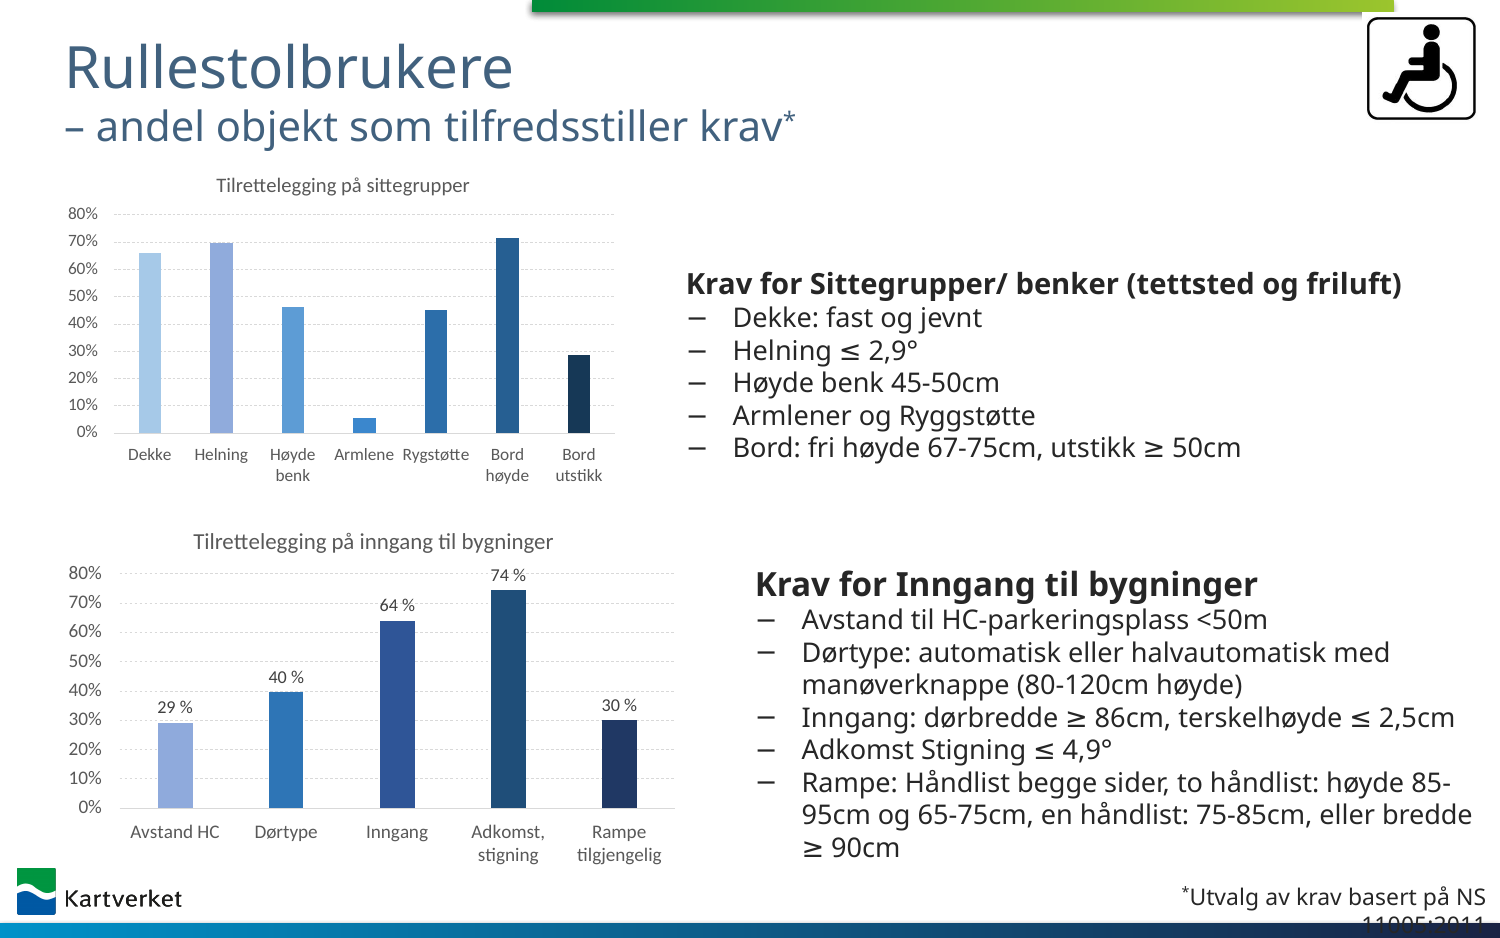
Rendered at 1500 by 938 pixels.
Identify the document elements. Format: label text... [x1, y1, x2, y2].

text_box Krav for Sittegrupper/ benker (tettsted og friluft) Dekke: fast og jevnt Helning ≤ 2,9° Høyde benk 45-50cm Armlener og Ryggstøtte Bord: fri høyde 67-75cm, utstikk ≥ 50cm [670, 258, 1418, 471]
text_box *Utvalg av krav basert på NS 11005:2011 [1068, 873, 1500, 938]
text_box Rullestolbrukere – andel objekt som tilfredsstiller krav* [49, 25, 1431, 158]
picture [62, 166, 625, 492]
picture [62, 520, 686, 874]
picture [1362, 12, 1481, 126]
text_box Krav for Inngang til bygninger Avstand til HC-parkeringsplass <50m Dørtype: automatisk eller halvautomatisk med manøverknappe (80-120cm høyde) Inngang: dørbredde ≥ 86cm, terskelhøyde ≤ 2,5cm Adkomst Stigning ≤ 4,9° Rampe: Håndlist begge sider, to håndlist: høyde 85-95cm og 65-75cm, en håndlist: 75-85cm, eller bredde ≥ 90cm [740, 555, 1491, 870]
